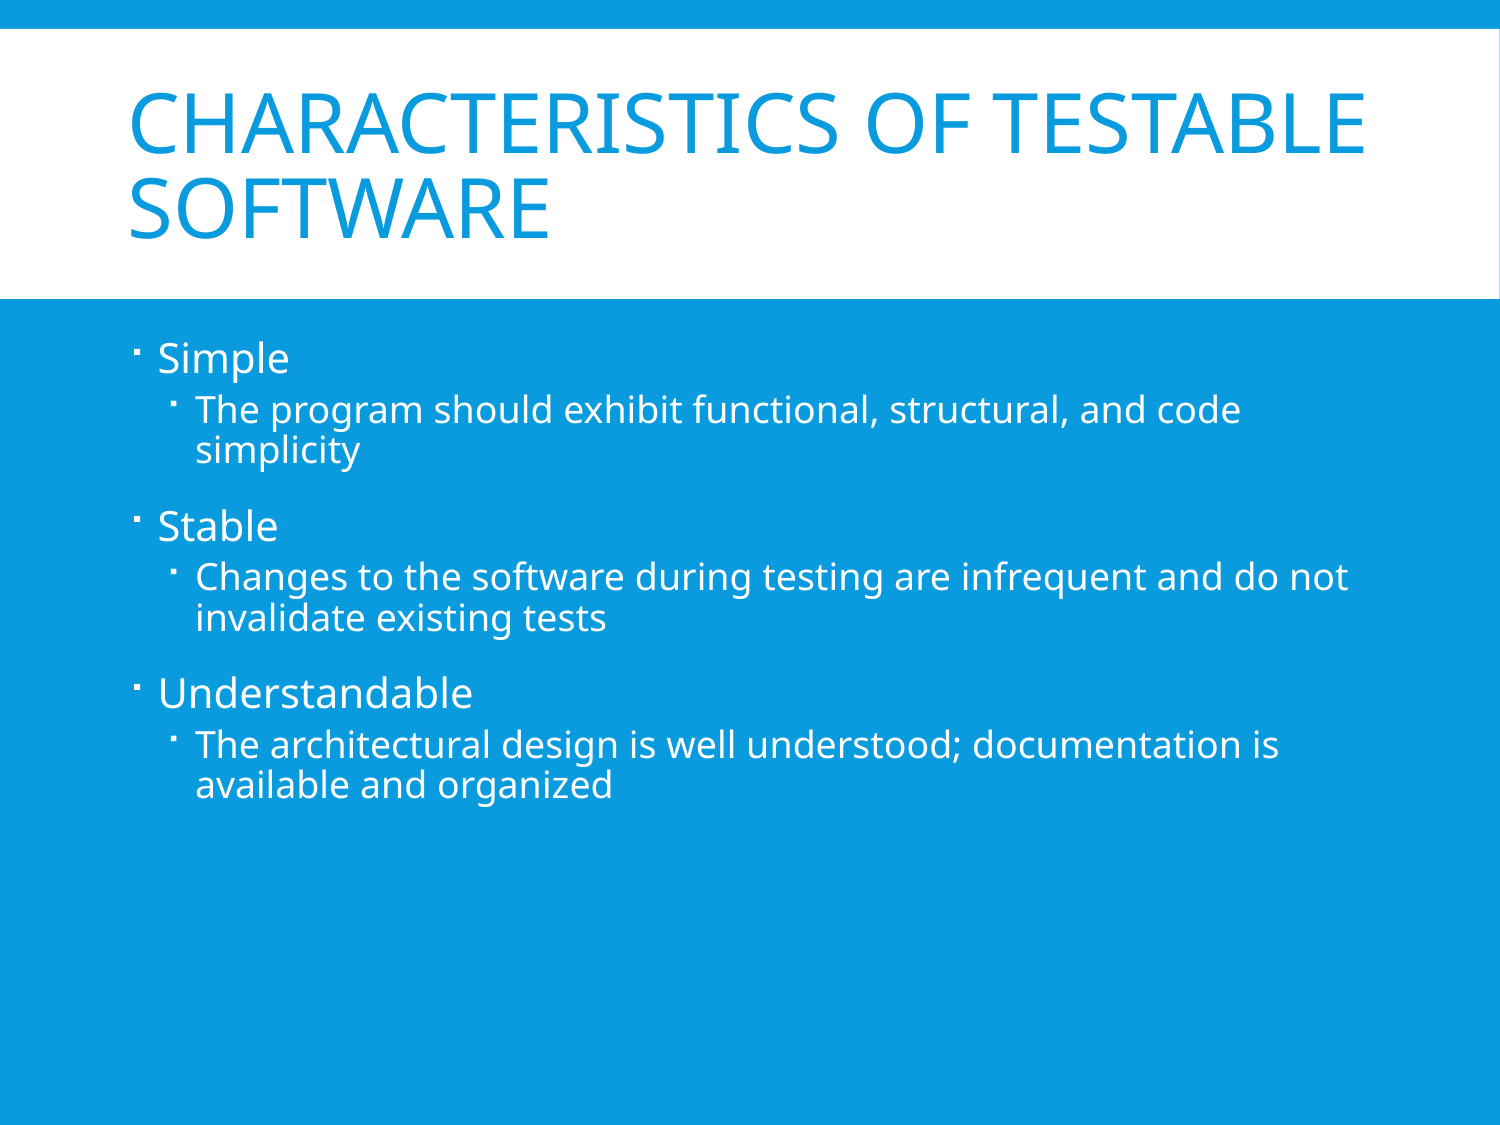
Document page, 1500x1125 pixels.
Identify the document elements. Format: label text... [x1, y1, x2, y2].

list Simple The program should exhibit functional, structural, and code simplicity Stable Changes to the software during testing are infrequent and do not invalidate existing tests Understandable The architectural design is well understood; documentation is available and organized [112, 329, 1388, 1021]
title Characteristics of Testable Software [112, 46, 1388, 294]
